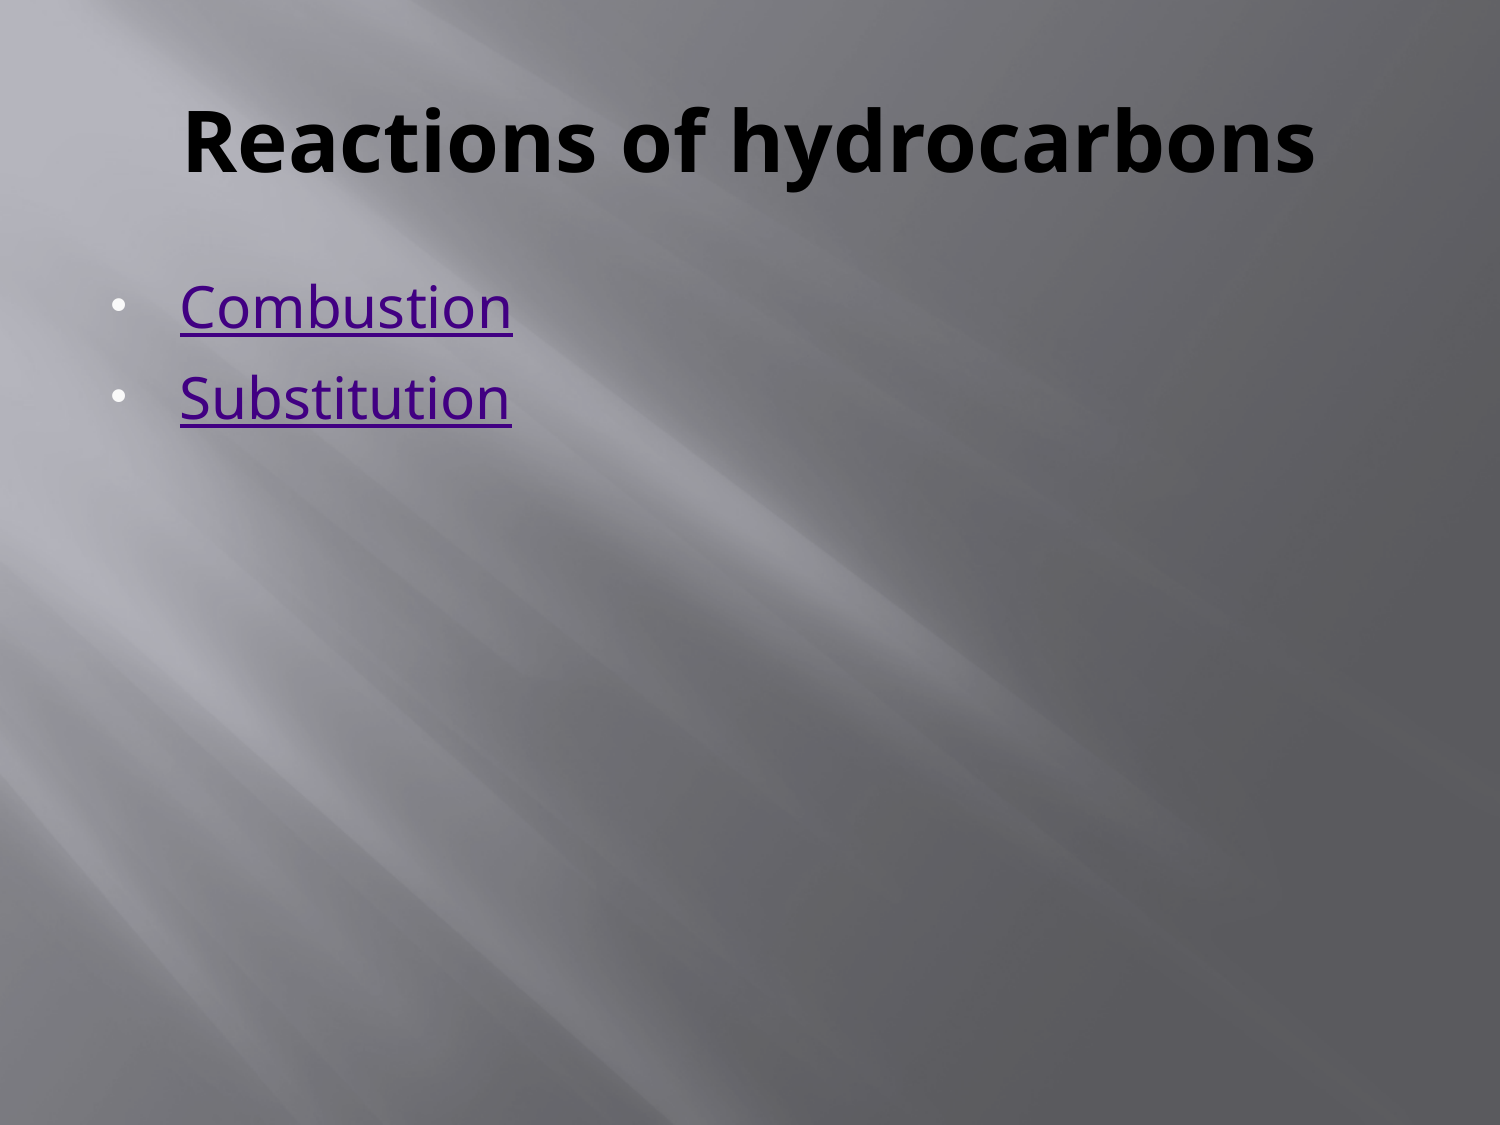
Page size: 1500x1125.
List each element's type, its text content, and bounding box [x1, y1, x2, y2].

title Reactions of hydrocarbons [75, 45, 1425, 233]
list Combustion Substitution [75, 262, 1425, 1035]
